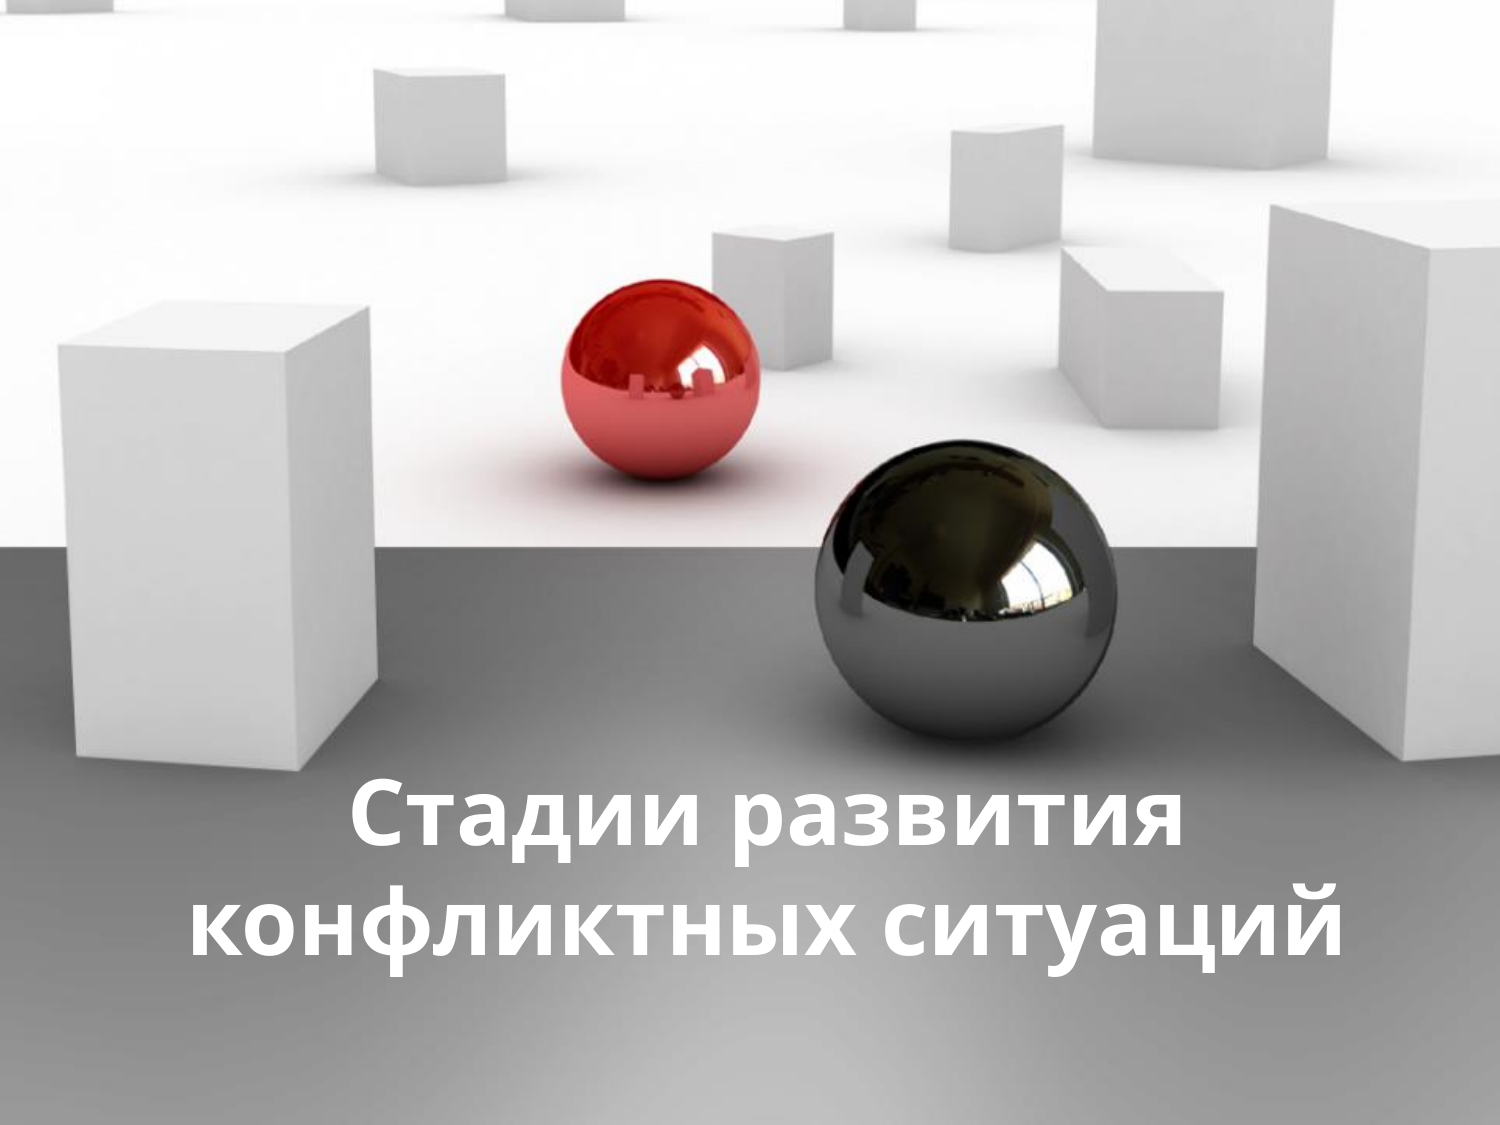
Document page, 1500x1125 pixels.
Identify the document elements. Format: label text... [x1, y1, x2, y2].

title Стадии развития конфликтных ситуаций [88, 821, 1448, 906]
picture [0, 0, 1500, 1125]
